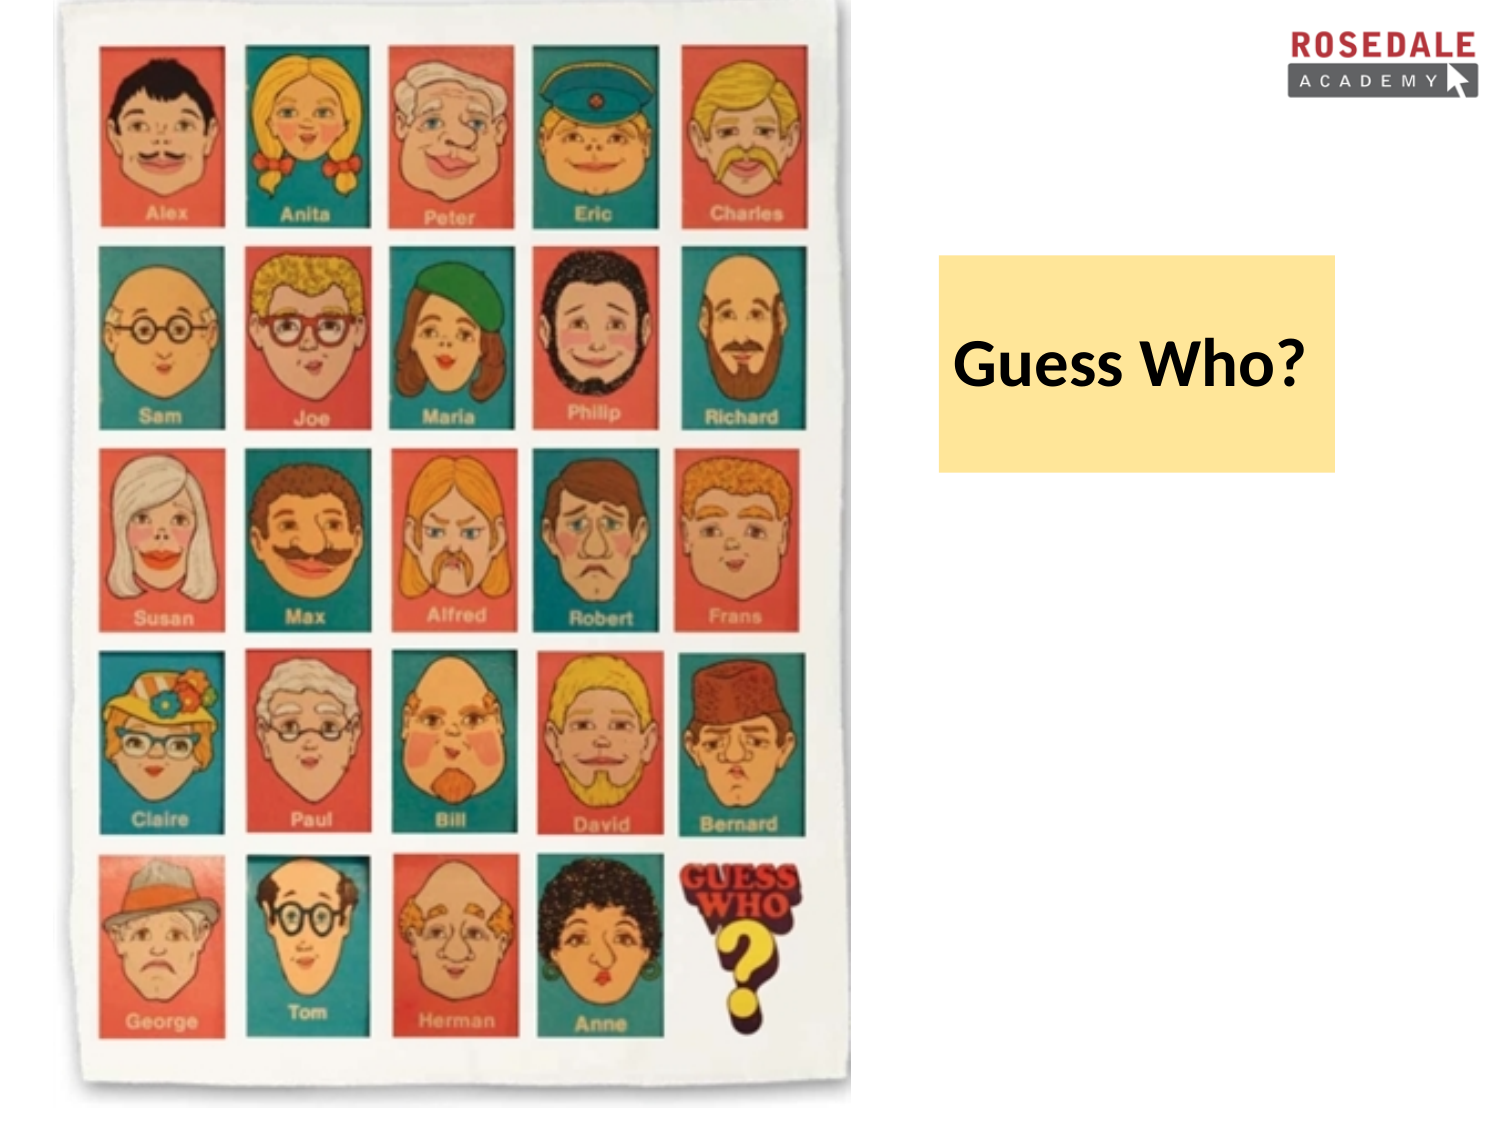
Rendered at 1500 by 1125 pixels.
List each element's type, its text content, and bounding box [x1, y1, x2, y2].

picture [53, 0, 851, 1108]
title Guess Who? [938, 255, 1335, 473]
picture [1281, 25, 1484, 103]
